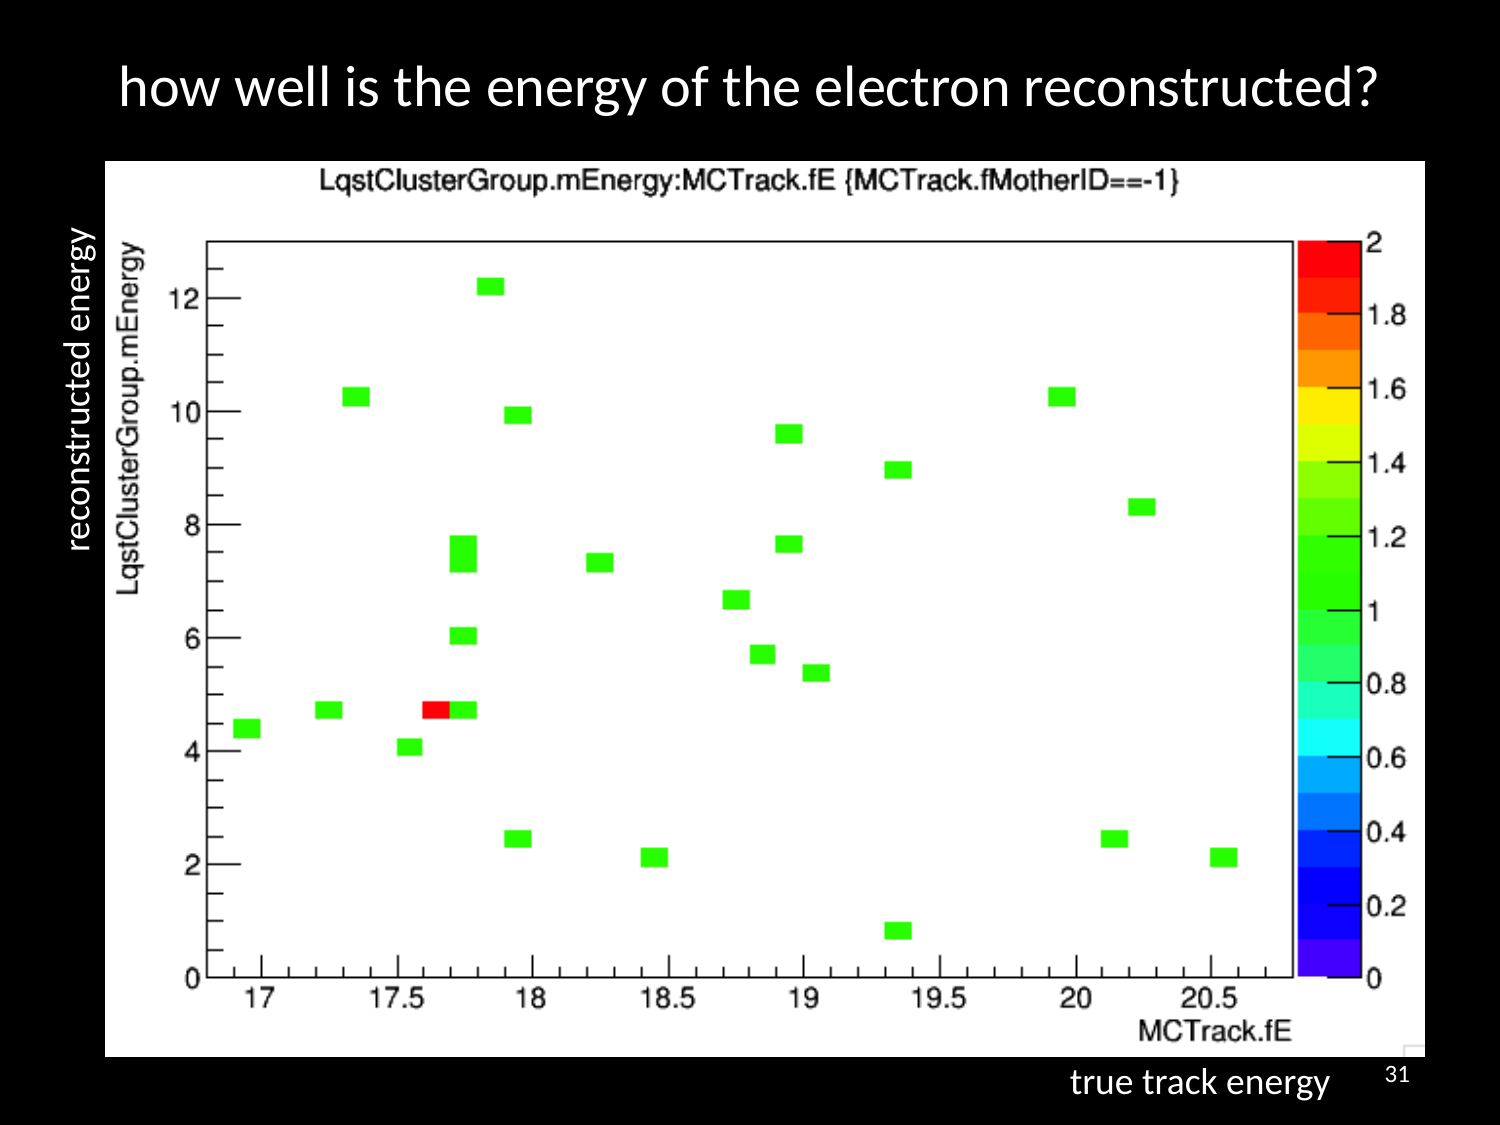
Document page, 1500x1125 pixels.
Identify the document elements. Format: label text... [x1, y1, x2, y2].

text_box true track energy [1054, 1049, 1434, 1110]
picture [104, 161, 1426, 1057]
slide_number 31 [1074, 1064, 1425, 1103]
text_box reconstructed energy [44, 200, 99, 568]
title how well is the energy of the electron reconstructed? [75, 28, 1425, 138]
